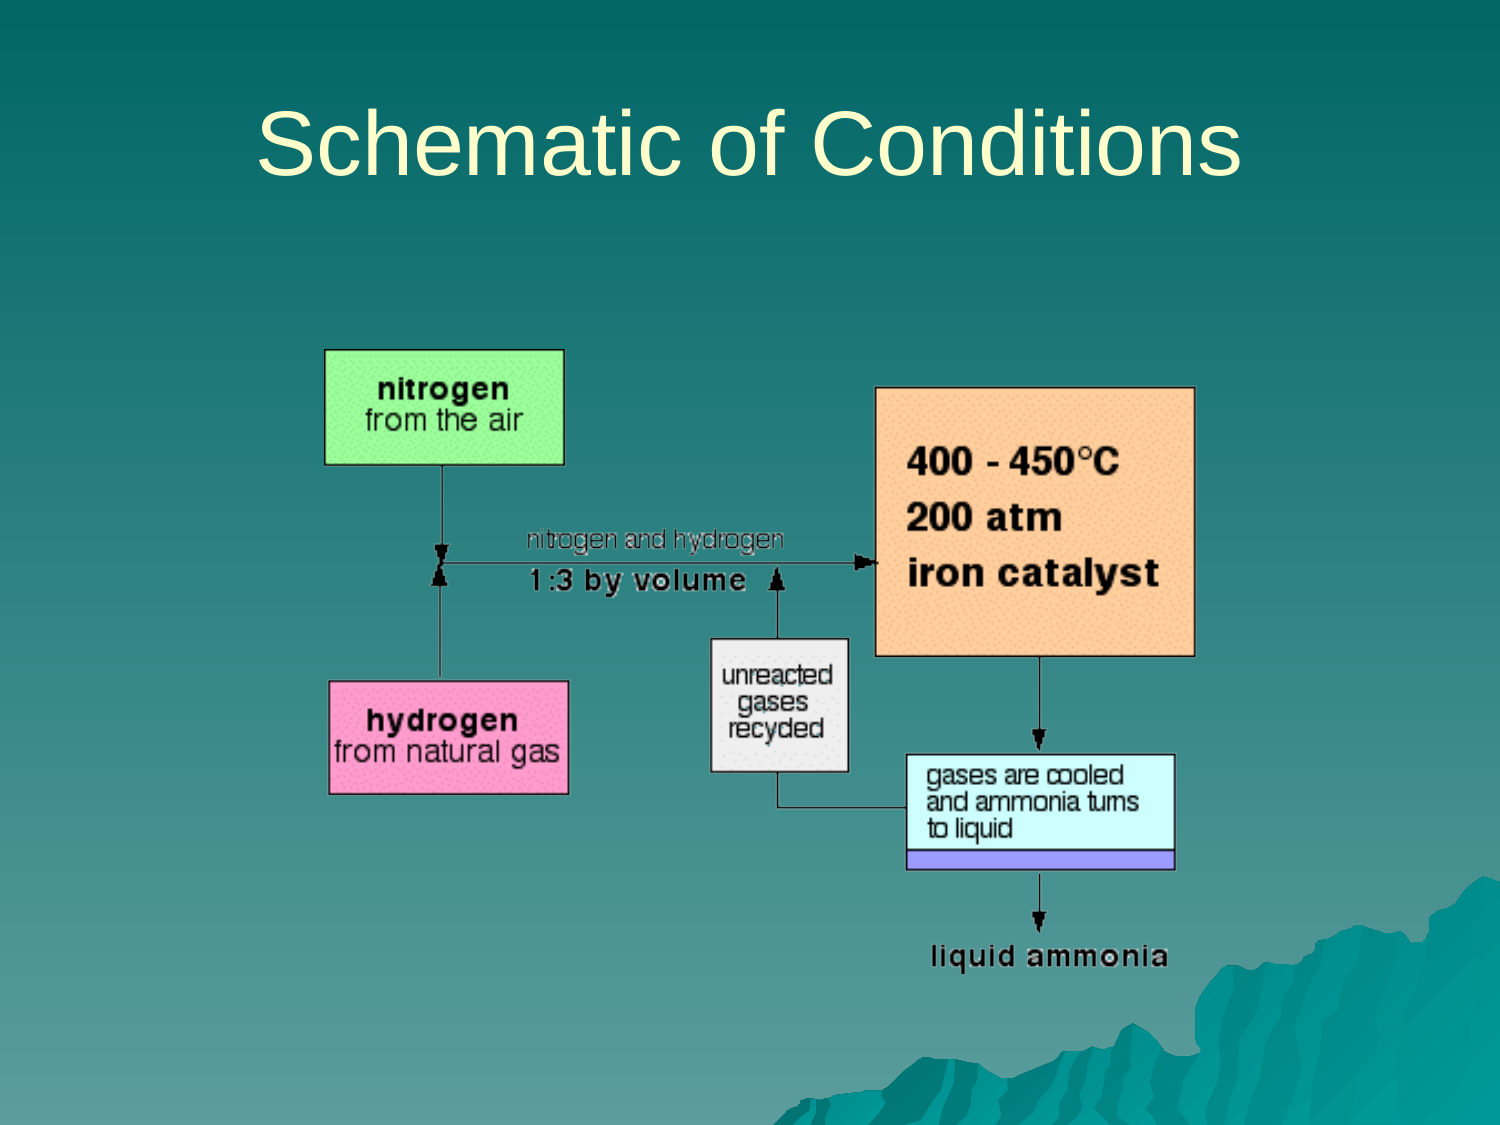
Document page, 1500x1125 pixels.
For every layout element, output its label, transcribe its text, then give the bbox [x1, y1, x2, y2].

picture [324, 349, 1199, 974]
title Schematic of Conditions [74, 45, 1426, 233]
